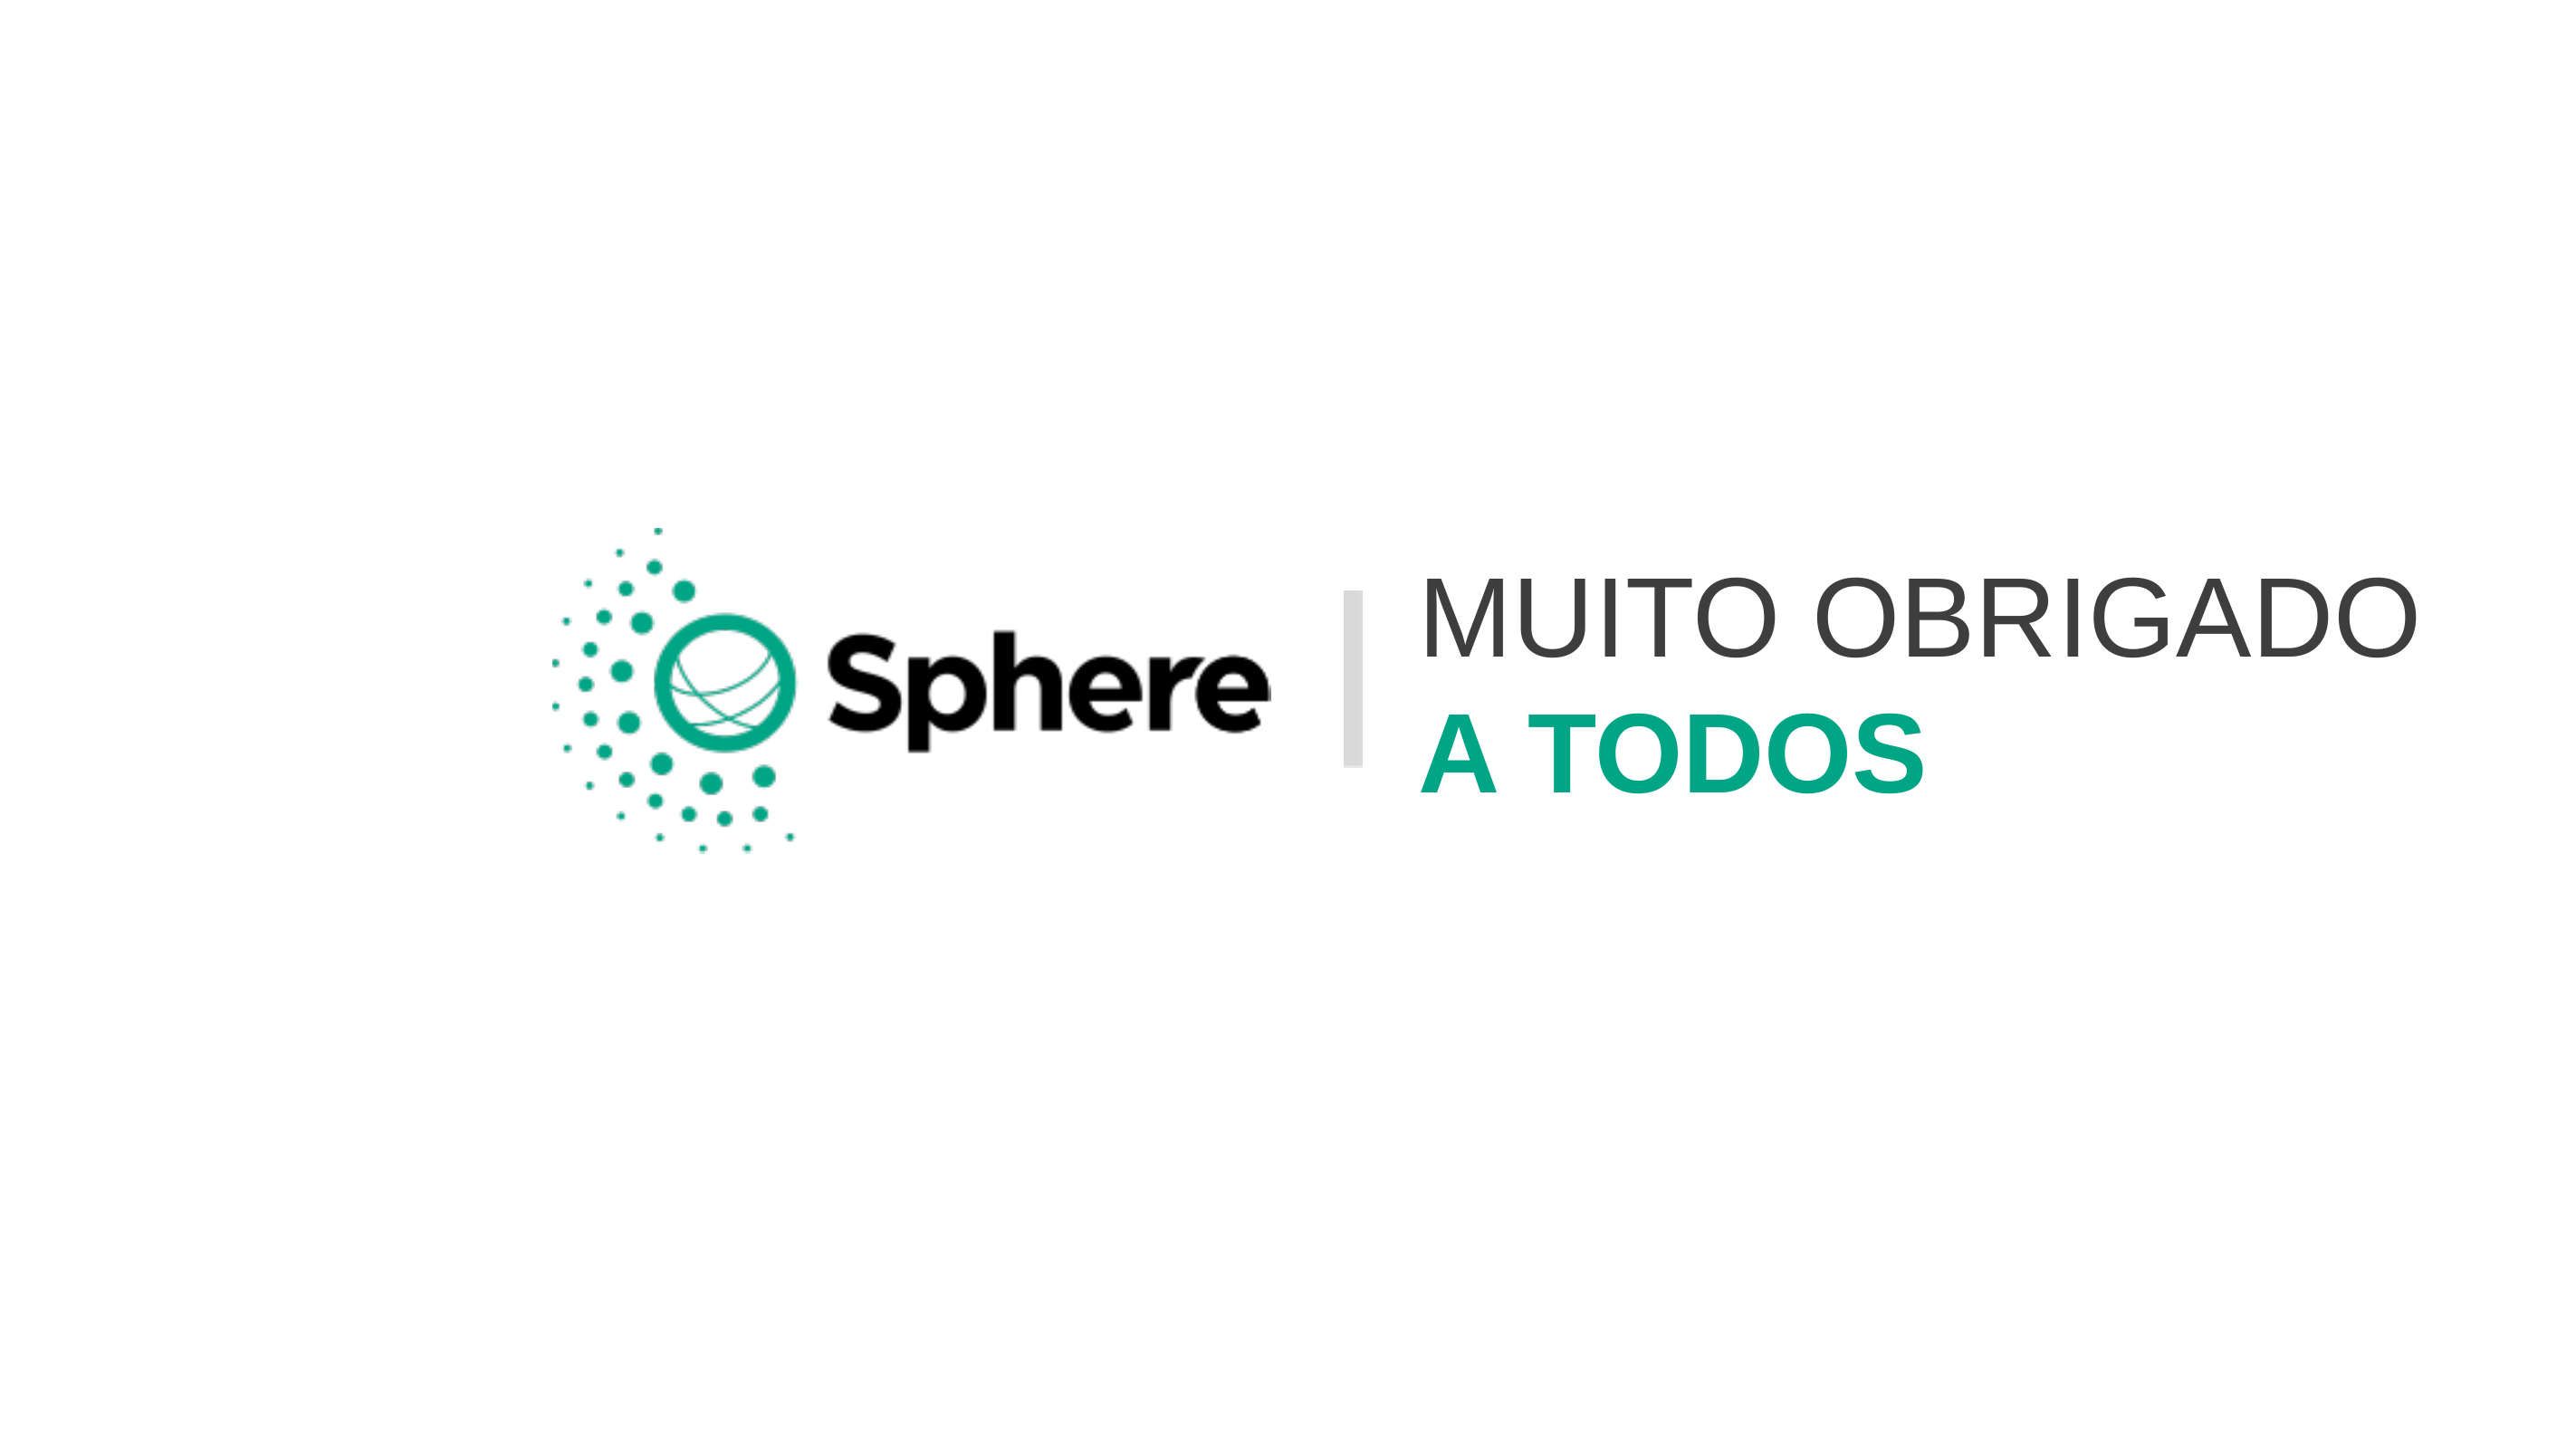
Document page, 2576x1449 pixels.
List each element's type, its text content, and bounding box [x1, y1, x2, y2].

picture [552, 528, 1271, 854]
text_box MUITO OBRIGADO A TODOS [1411, 536, 2519, 958]
picture [1344, 590, 1363, 768]
